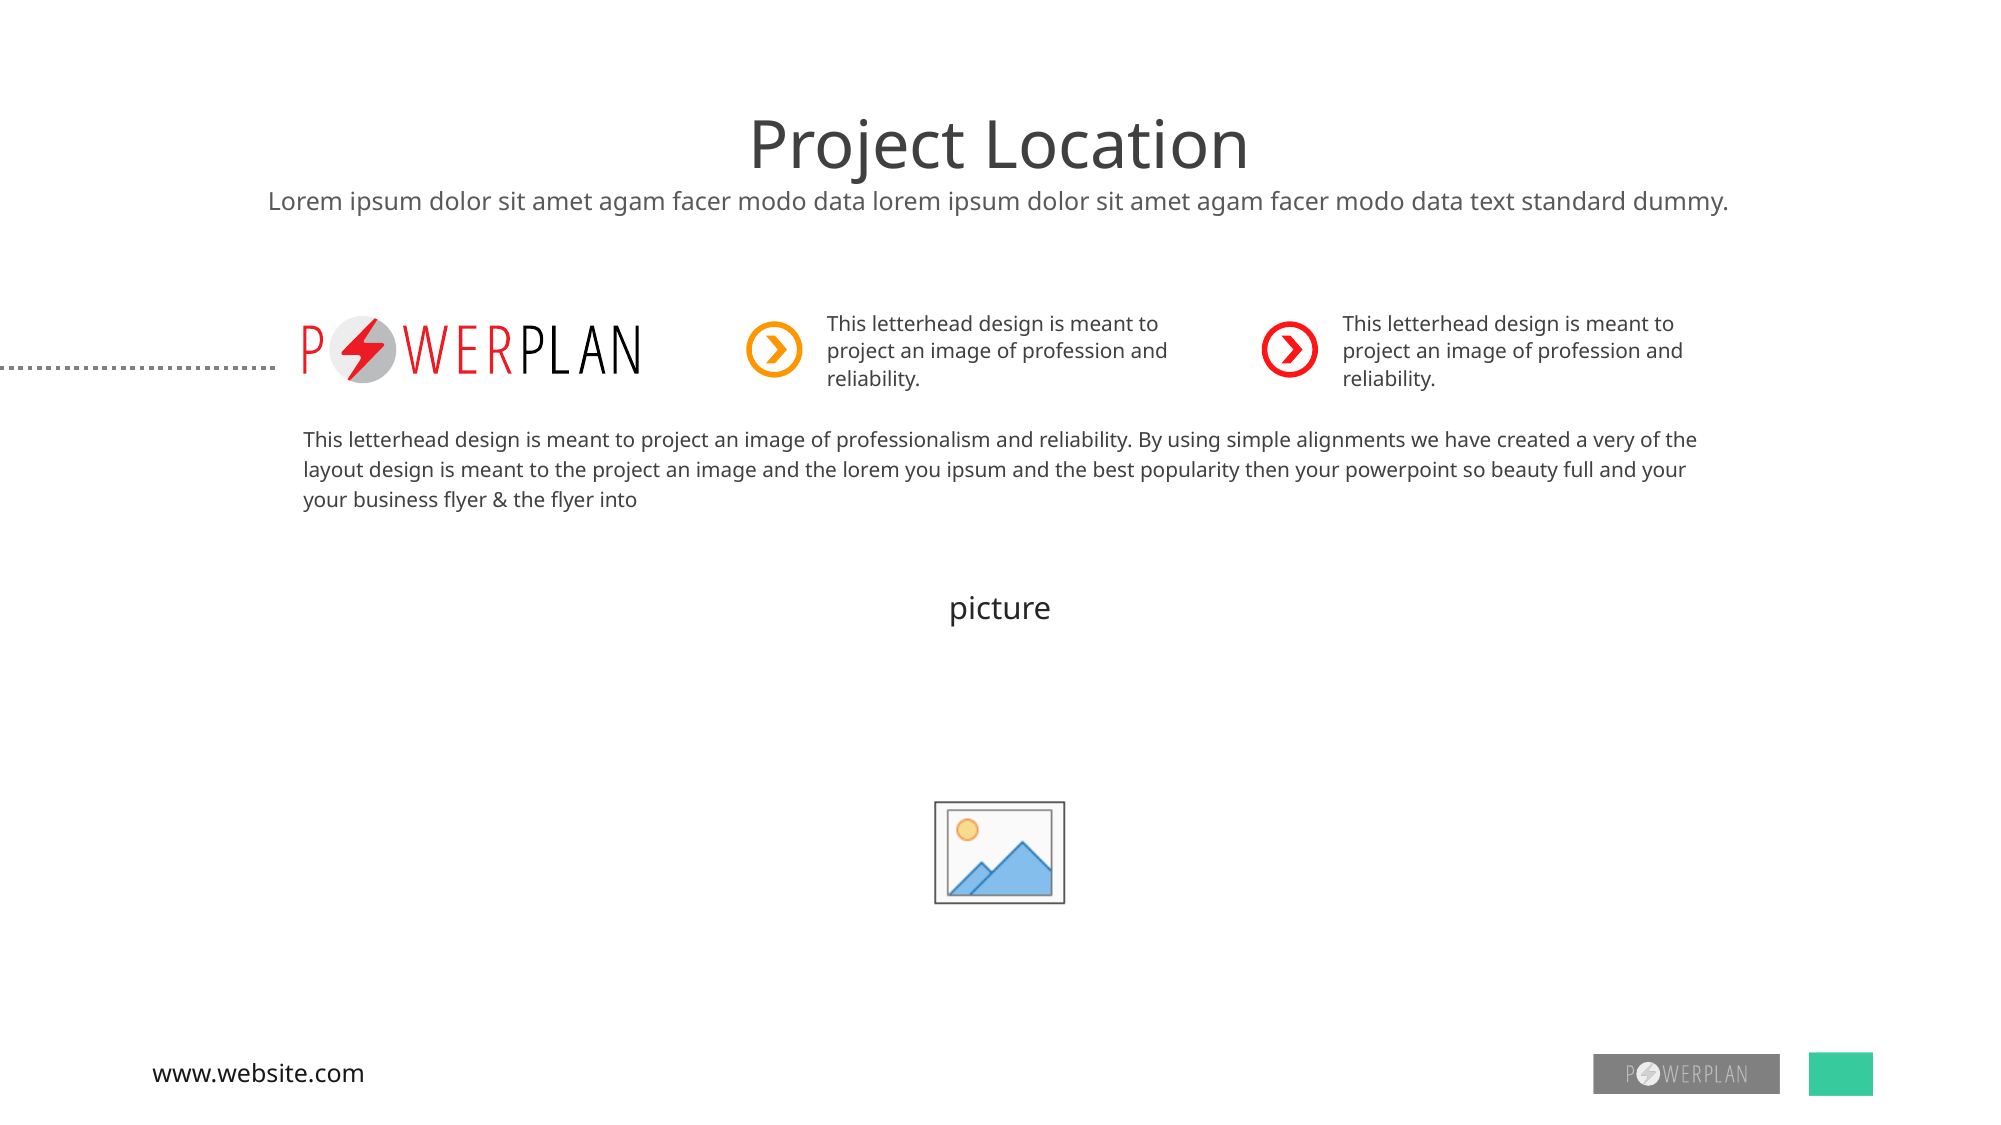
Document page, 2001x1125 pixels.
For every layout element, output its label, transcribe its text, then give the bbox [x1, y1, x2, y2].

picture [303, 580, 1698, 1125]
list Lorem ipsum dolor sit amet agam facer modo data lorem ipsum dolor sit amet agam facer modo data text standard dummy. [137, 181, 1863, 224]
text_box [303, 315, 1733, 515]
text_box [1698, 1053, 1780, 1094]
slide_number 22 [1809, 1052, 1873, 1096]
title Project Location [137, 96, 1863, 181]
slide_number www.website.com [137, 1042, 303, 1103]
